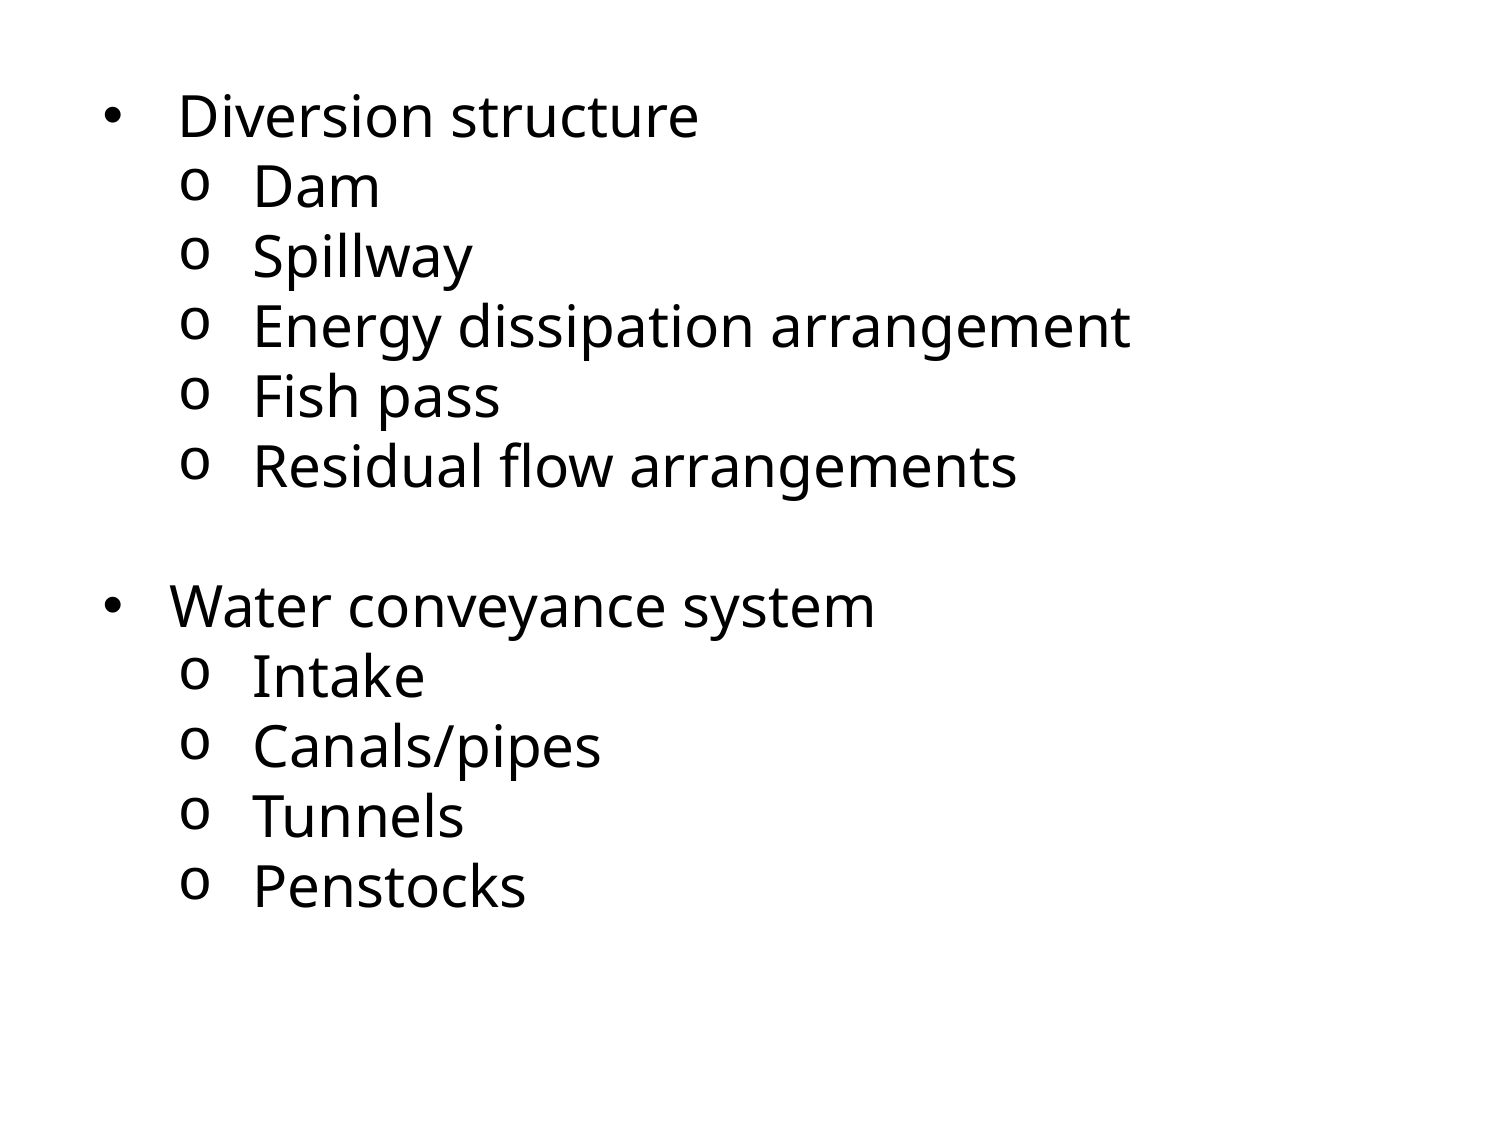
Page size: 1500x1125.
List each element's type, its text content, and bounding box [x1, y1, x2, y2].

text_box Diversion structure Dam Spillway Energy dissipation arrangement Fish pass Residual flow arrangements Water conveyance system Intake Canals/pipes Tunnels Penstocks [87, 72, 1425, 927]
